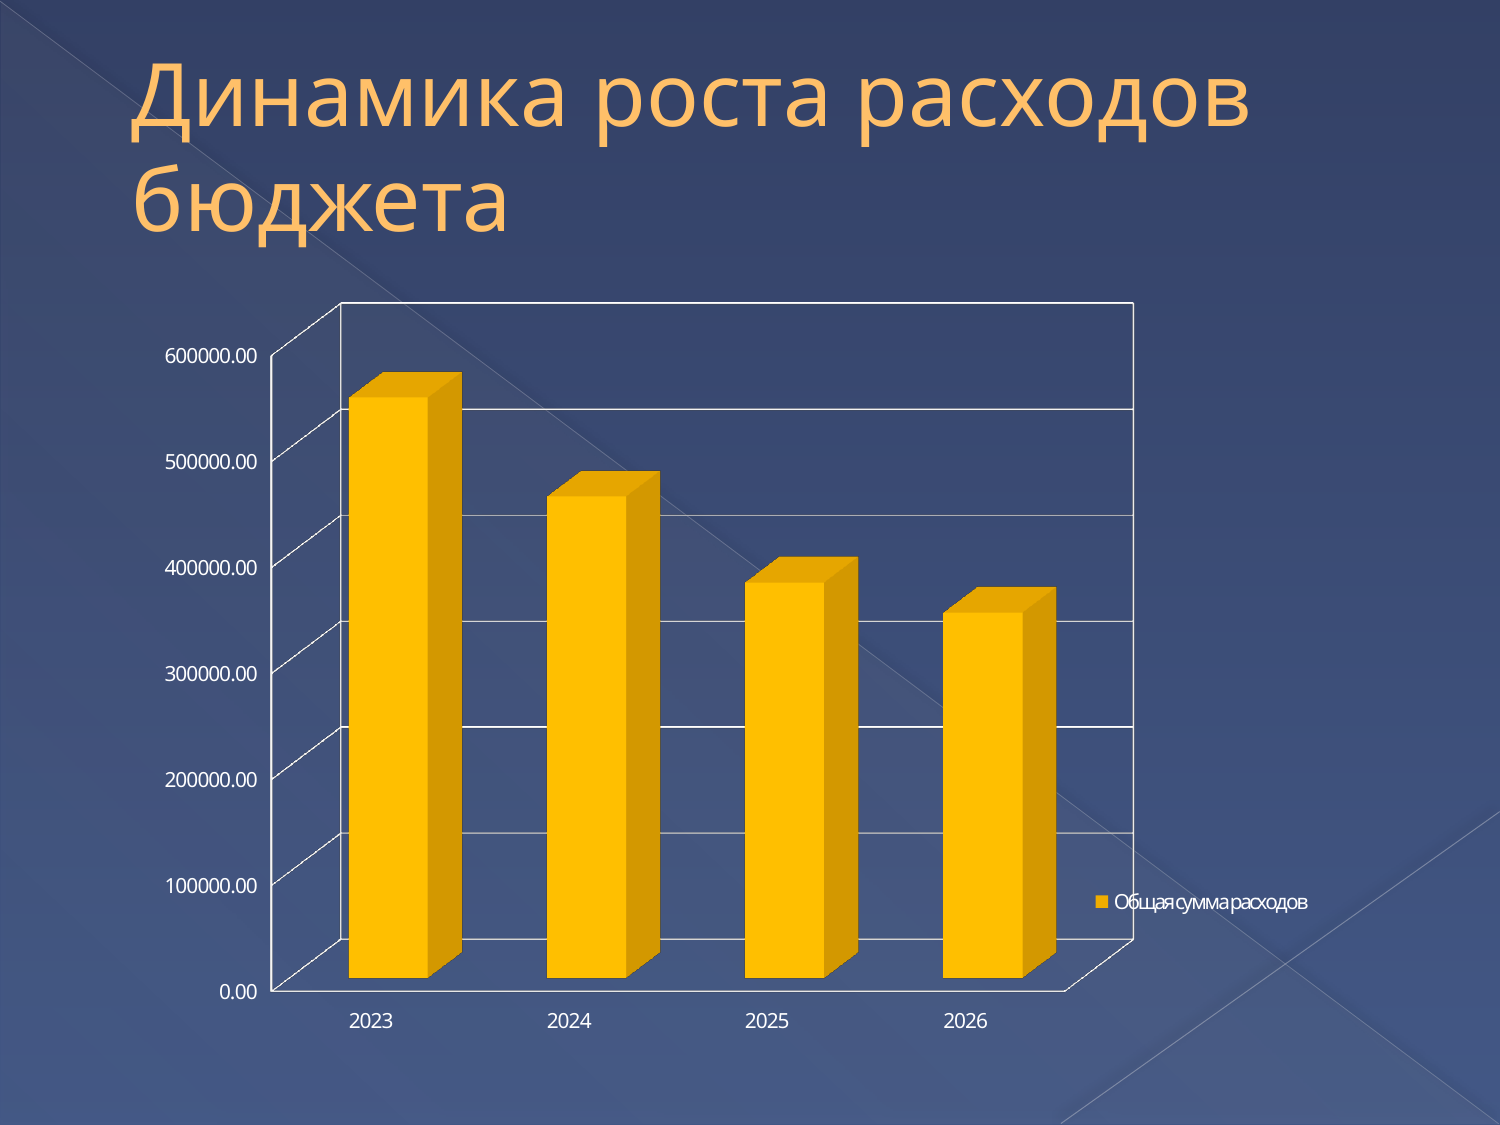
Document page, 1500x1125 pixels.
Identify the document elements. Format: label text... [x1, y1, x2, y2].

chart [137, 287, 1401, 1051]
title Динамика роста расходов бюджета [37, 75, 1500, 213]
